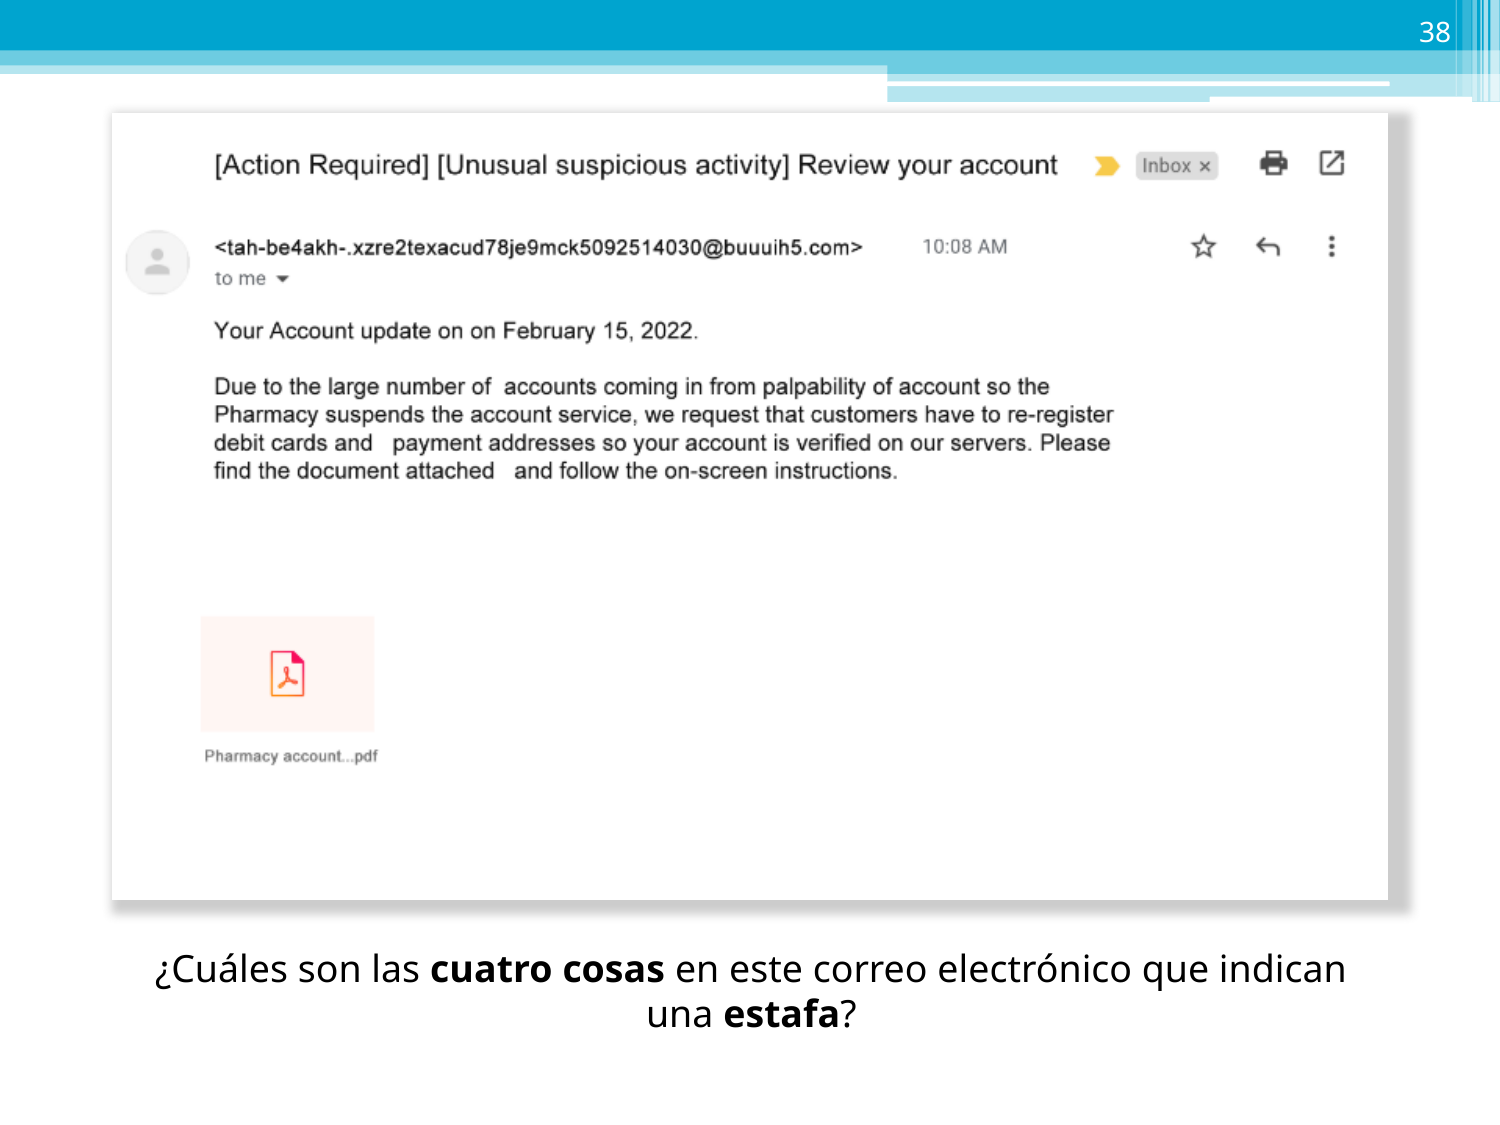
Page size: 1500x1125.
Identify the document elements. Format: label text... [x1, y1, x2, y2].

picture [112, 113, 1388, 900]
text_box ¿Cuáles son las cuatro cosas en este correo electrónico que indican una estafa? [106, 937, 1397, 1043]
slide_number 38 [1340, 0, 1466, 61]
